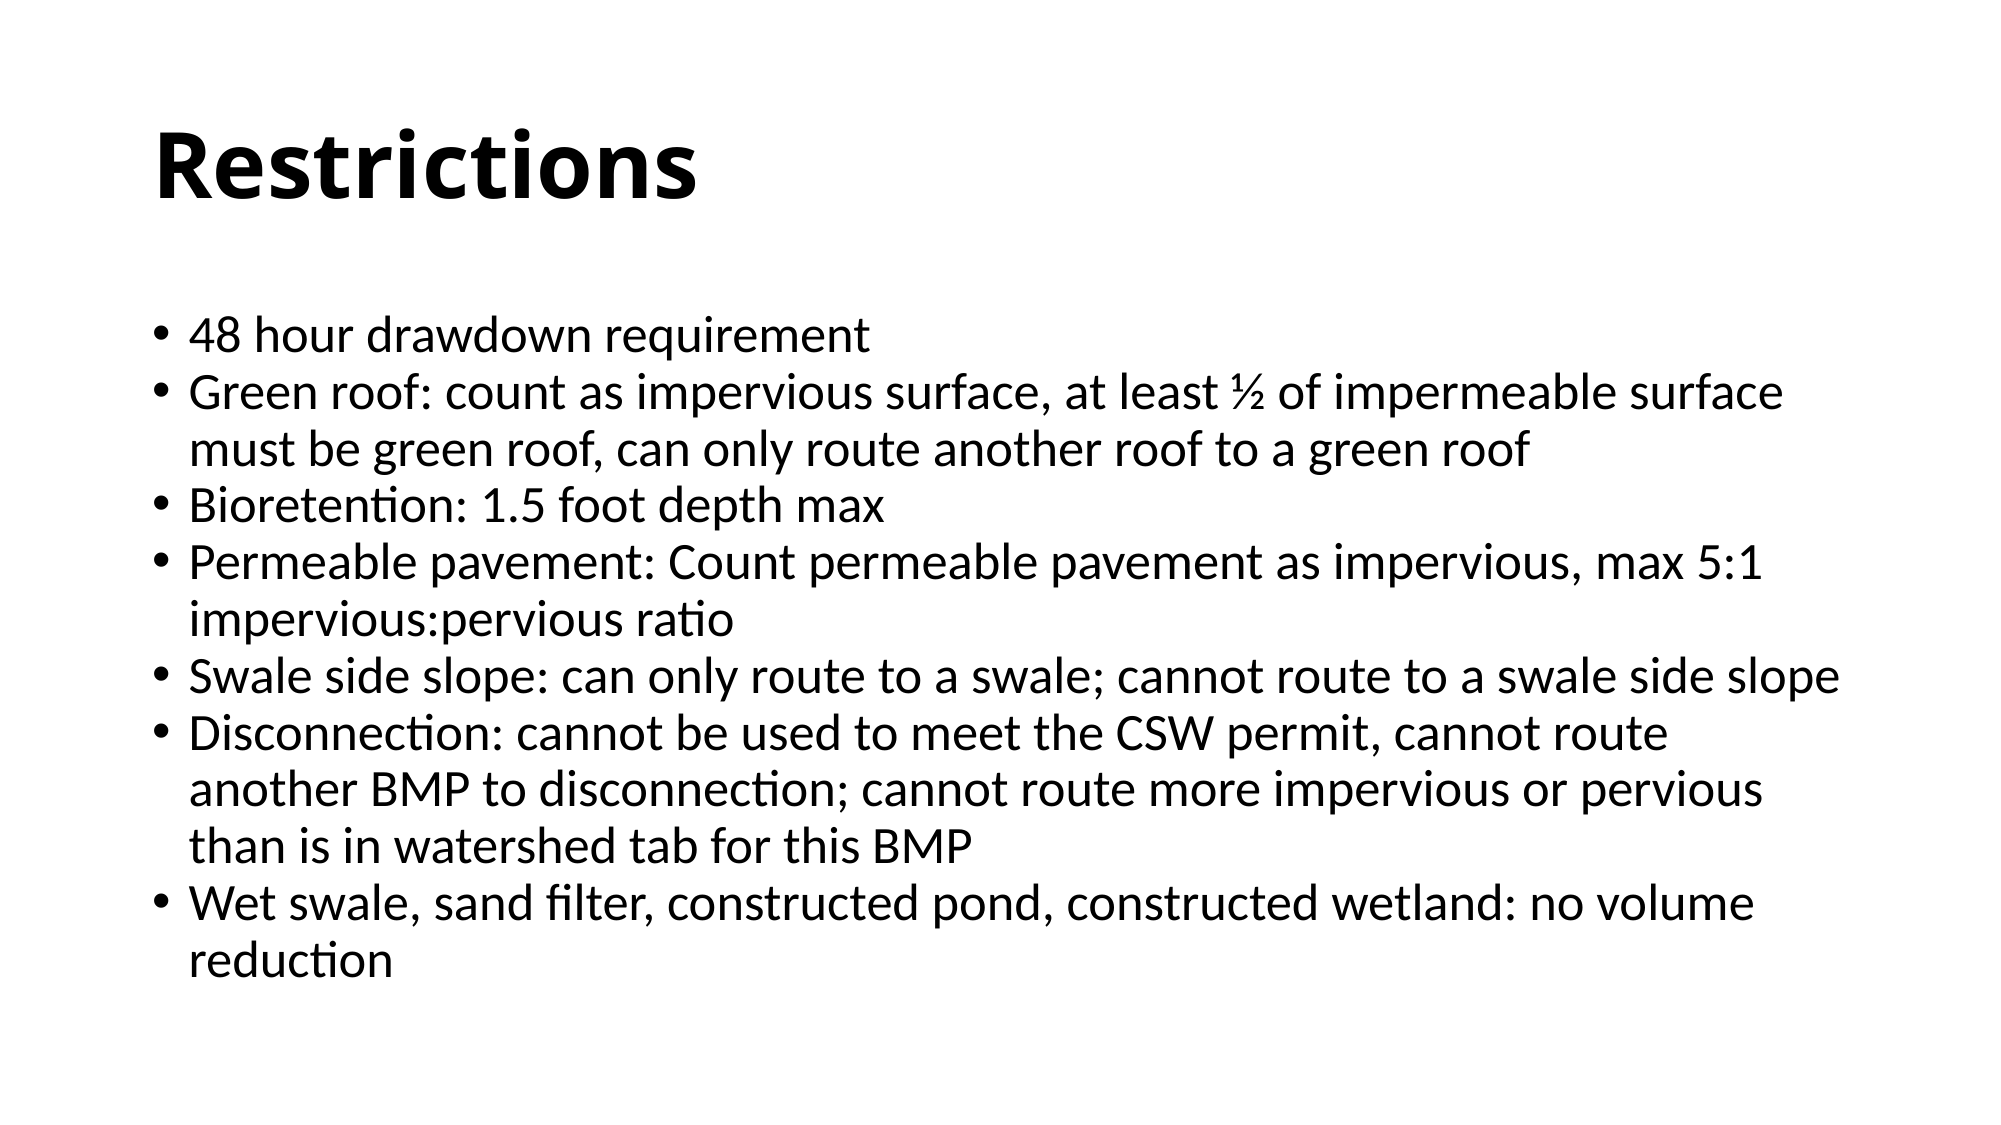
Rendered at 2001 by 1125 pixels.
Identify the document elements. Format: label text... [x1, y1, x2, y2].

list 48 hour drawdown requirement Green roof: count as impervious surface, at least ½ of impermeable surface must be green roof, can only route another roof to a green roof Bioretention: 1.5 foot depth max Permeable pavement: Count permeable pavement as impervious, max 5:1 impervious:pervious ratio Swale side slope: can only route to a swale; cannot route to a swale side slope Disconnection: cannot be used to meet the CSW permit, cannot route another BMP to disconnection; cannot route more impervious or pervious than is in watershed tab for this BMP Wet swale, sand filter, constructed pond, constructed wetland: no volume reduction [137, 299, 1863, 1014]
title Restrictions [137, 59, 1863, 278]
